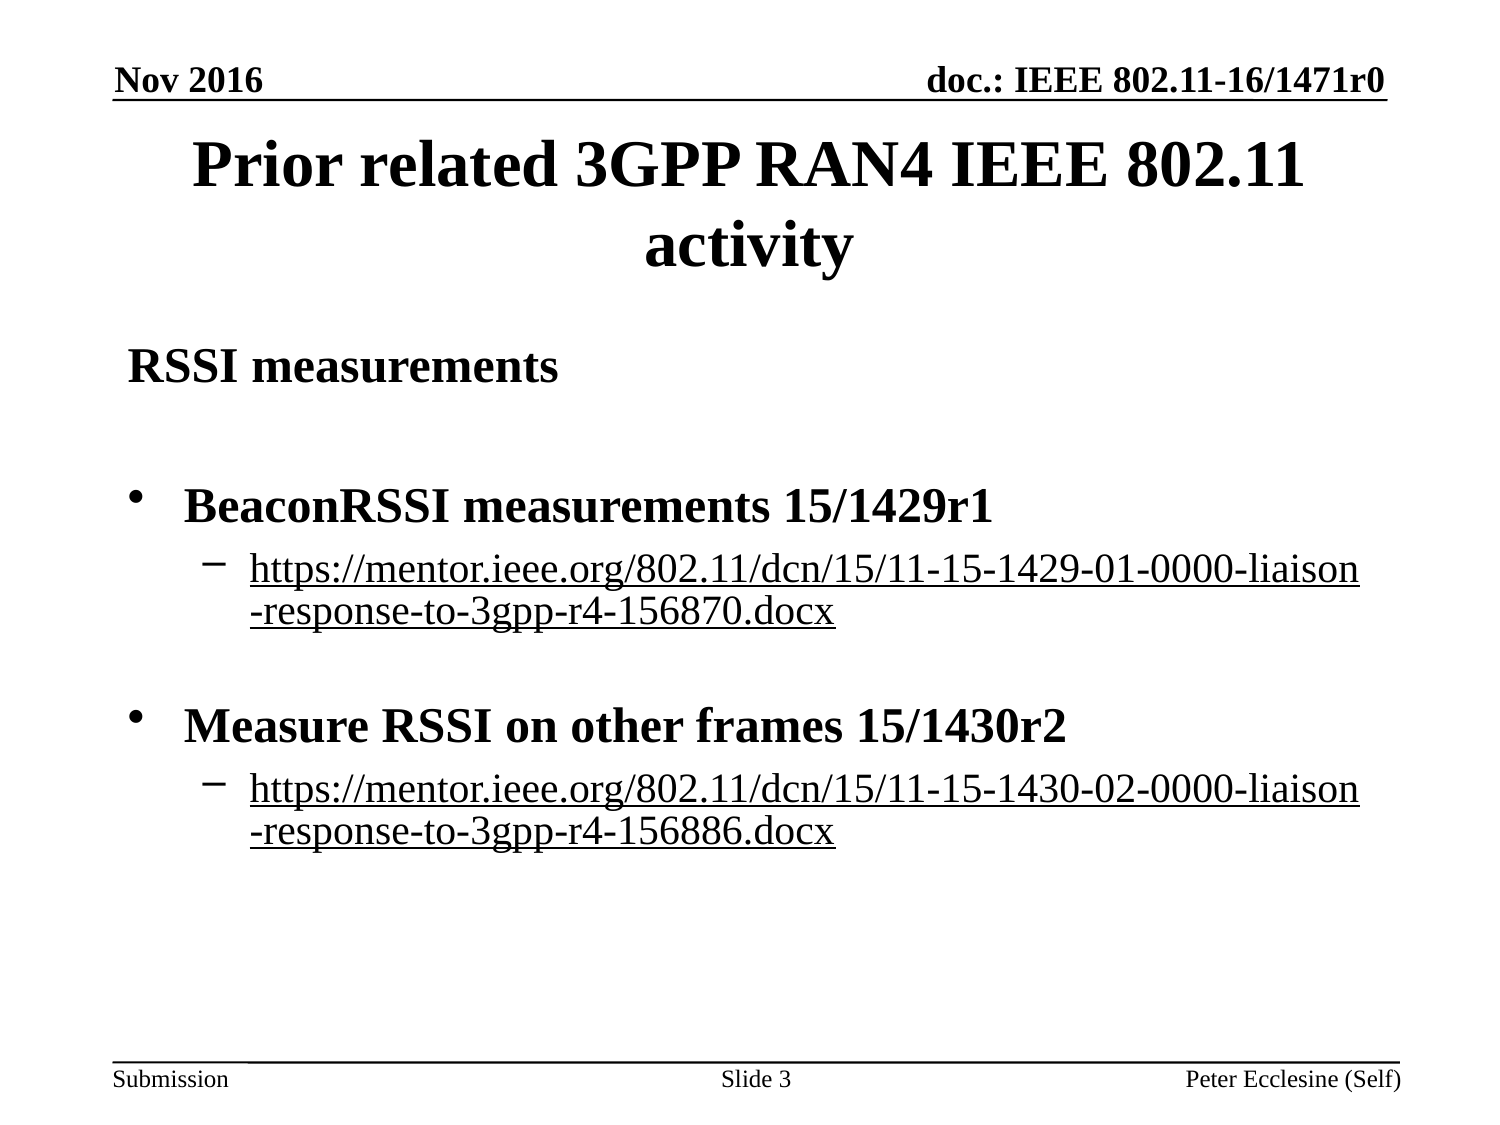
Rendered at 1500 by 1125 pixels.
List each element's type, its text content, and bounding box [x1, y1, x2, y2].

footer Peter Ecclesine (Self) [1181, 1061, 1402, 1093]
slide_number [114, 54, 265, 101]
title Prior related 3GPP RAN4 IEEE 802.11 activity [112, 112, 1388, 288]
list RSSI measurements BeaconRSSI measurements 15/1429r1 https://mentor.ieee.org/802.11/dcn/15/11-15-1429-01-0000-liaison-response-to-3gpp-r4-156870.docx Measure RSSI on other frames 15/1430r2 https://mentor.ieee.org/802.11/dcn/15/11-15-1430-02-0000-liaison-response-to-3gpp-r4-156886.docx [112, 324, 1388, 1001]
slide_number Slide 3 [712, 1061, 800, 1093]
